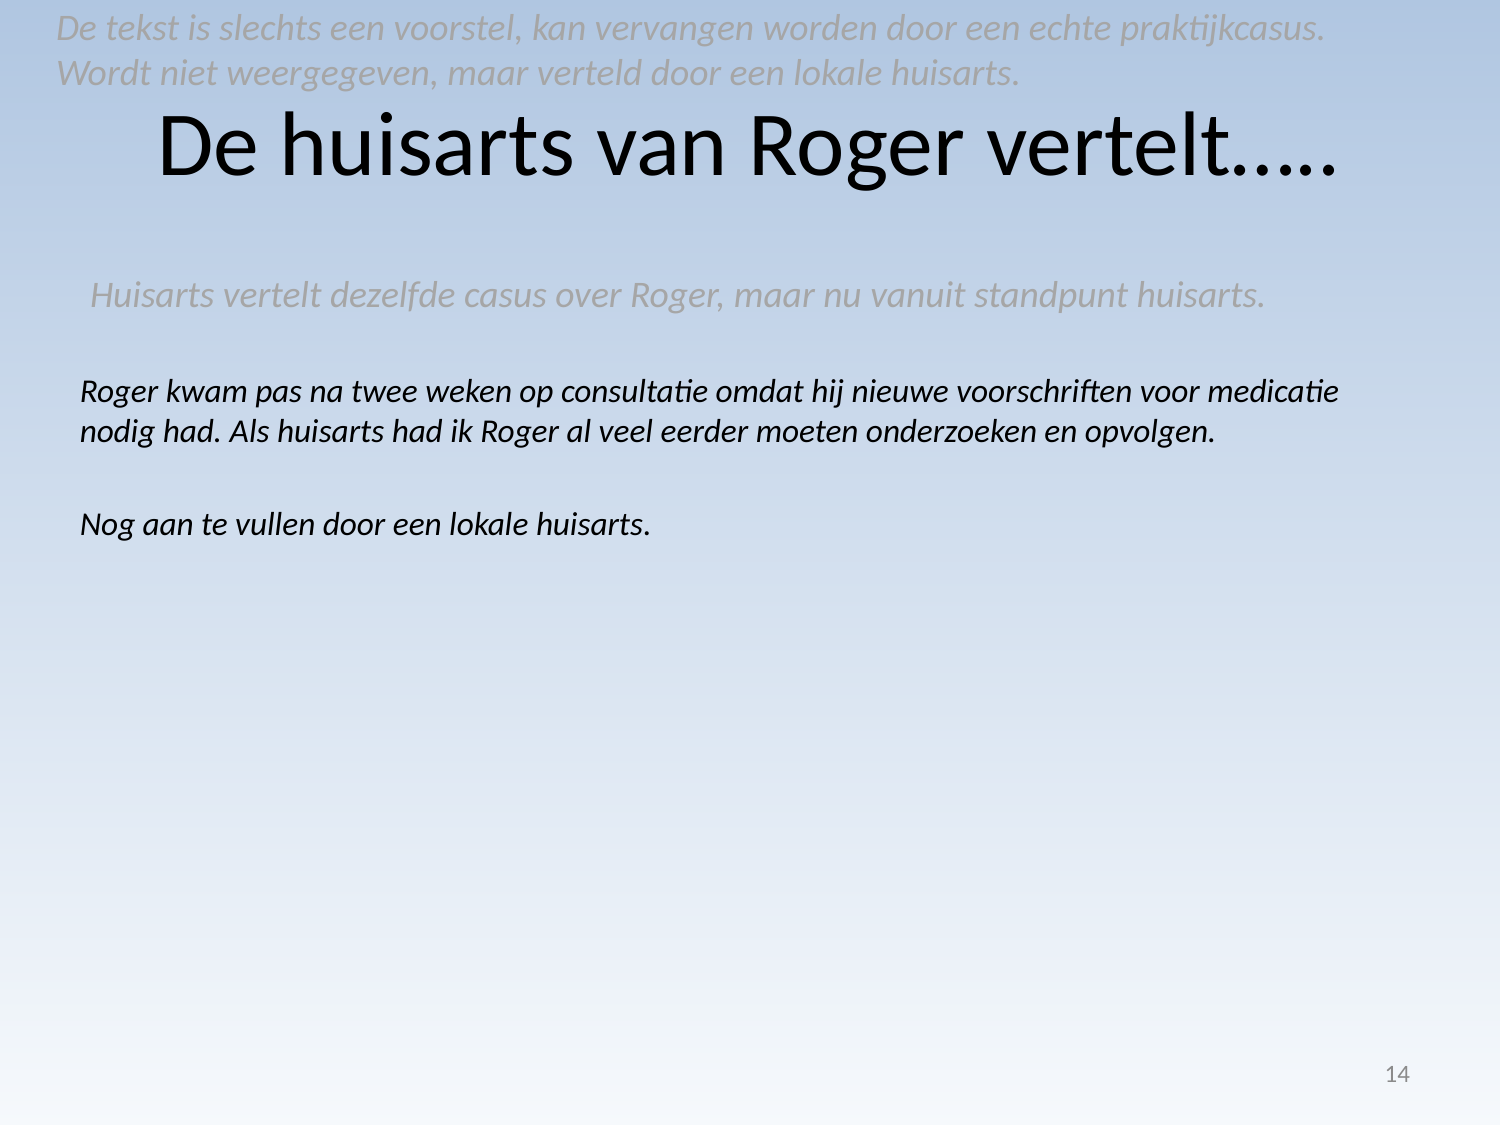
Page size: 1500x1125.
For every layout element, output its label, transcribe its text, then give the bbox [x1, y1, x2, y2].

slide_number 14 [1074, 1042, 1425, 1103]
text_box Roger kwam pas na twee weken op consultatie omdat hij nieuwe voorschriften voor medicatie nodig had. Als huisarts had ik Roger al veel eerder moeten onderzoeken en opvolgen. Nog aan te vullen door een lokale huisarts. [64, 361, 1415, 1105]
list Huisarts vertelt dezelfde casus over Roger, maar nu vanuit standpunt huisarts. [75, 262, 1425, 1005]
text_box De tekst is slechts een voorstel, kan vervangen worden door een echte praktijkcasus. Wordt niet weergegeven, maar verteld door een lokale huisarts. [41, 0, 1425, 101]
title De huisarts van Roger vertelt….. [75, 101, 1425, 233]
